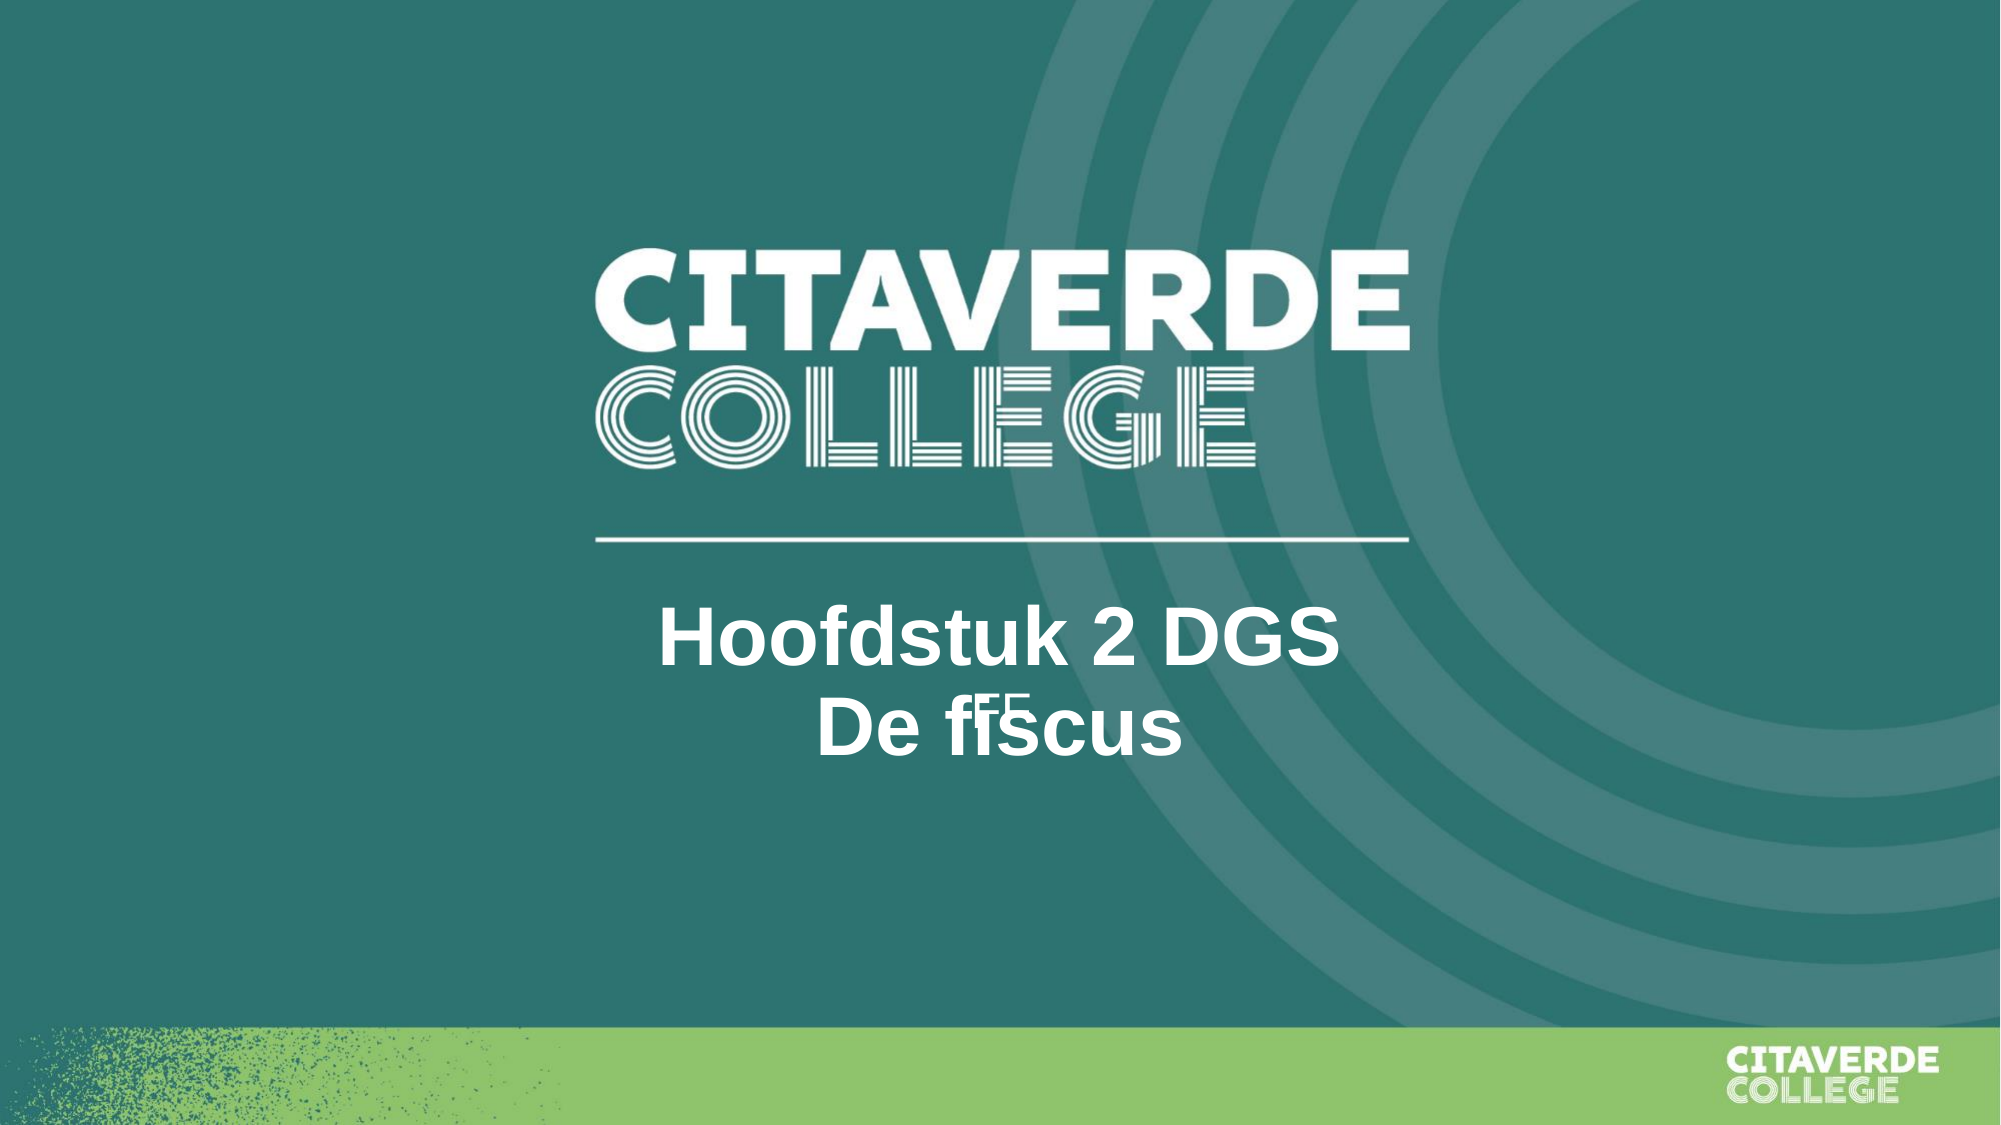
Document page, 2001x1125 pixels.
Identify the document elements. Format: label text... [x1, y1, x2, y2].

list FF [188, 687, 1815, 781]
list Hoofdstuk 2 DGS De fiscus [187, 601, 1813, 713]
picture [0, 0, 2001, 1125]
